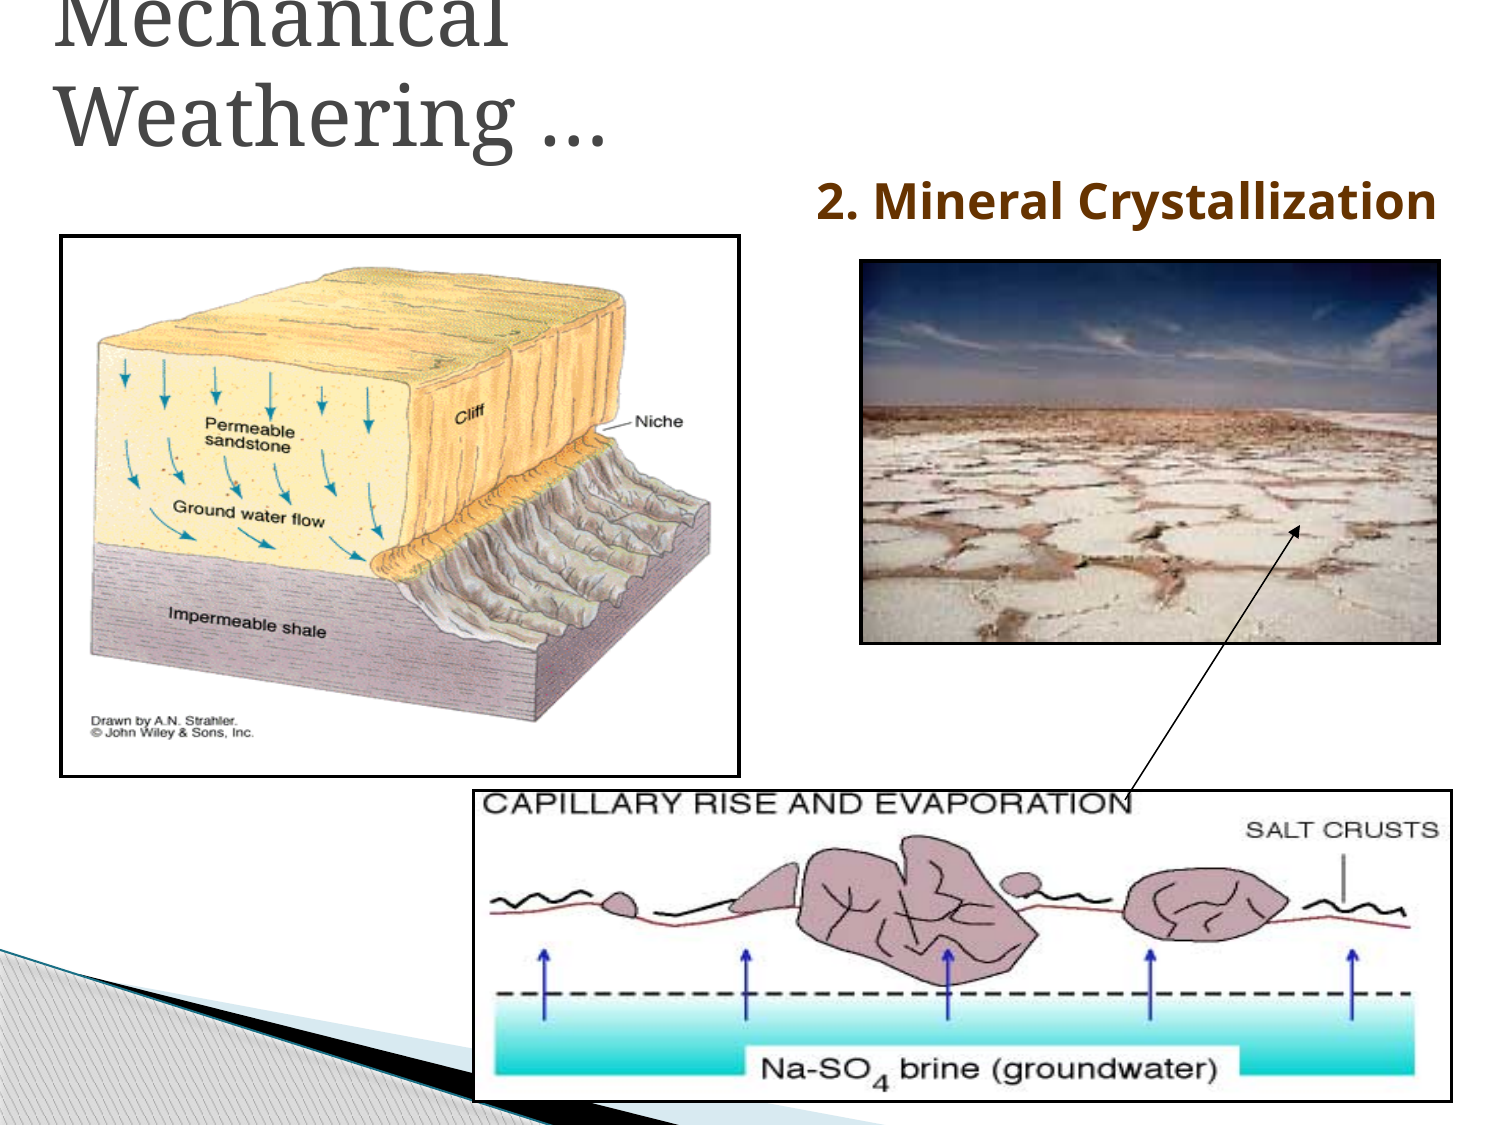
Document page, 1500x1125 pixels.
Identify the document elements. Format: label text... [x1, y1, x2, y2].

text_box Mechanical Weathering … [37, 62, 963, 170]
picture [862, 262, 1438, 642]
picture [62, 237, 738, 776]
text_box 2. Mineral Crystallization [802, 162, 1454, 238]
picture [474, 791, 1451, 1101]
